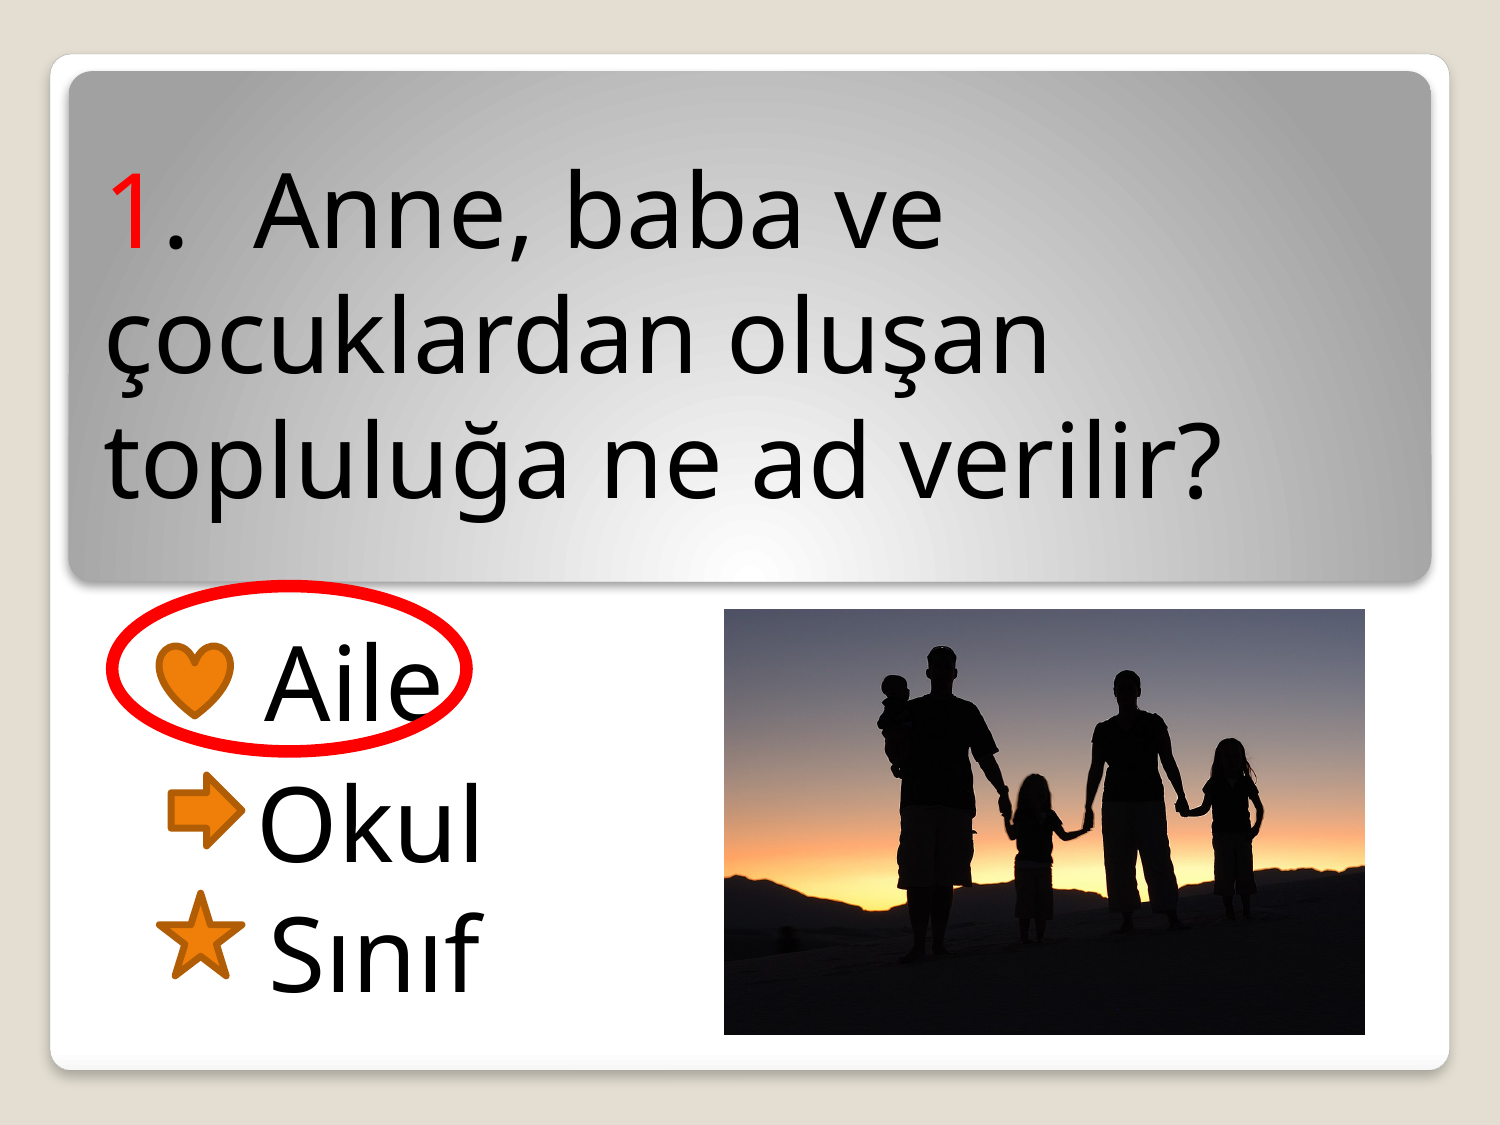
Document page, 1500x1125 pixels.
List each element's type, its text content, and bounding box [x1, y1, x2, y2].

text_box [167, 771, 246, 850]
text_box Aile [356, 687, 467, 750]
text_box [155, 889, 246, 980]
text_box Aile [100, 609, 223, 750]
text_box 1. Anne, baba ve çocuklardan oluşan topluluğa ne ad verilir? [88, 137, 1412, 527]
text_box [108, 582, 471, 755]
text_box Sınıf [253, 881, 627, 1022]
text_box Aile [422, 609, 467, 650]
text_box Okul [242, 751, 616, 892]
picture [724, 609, 1365, 1036]
